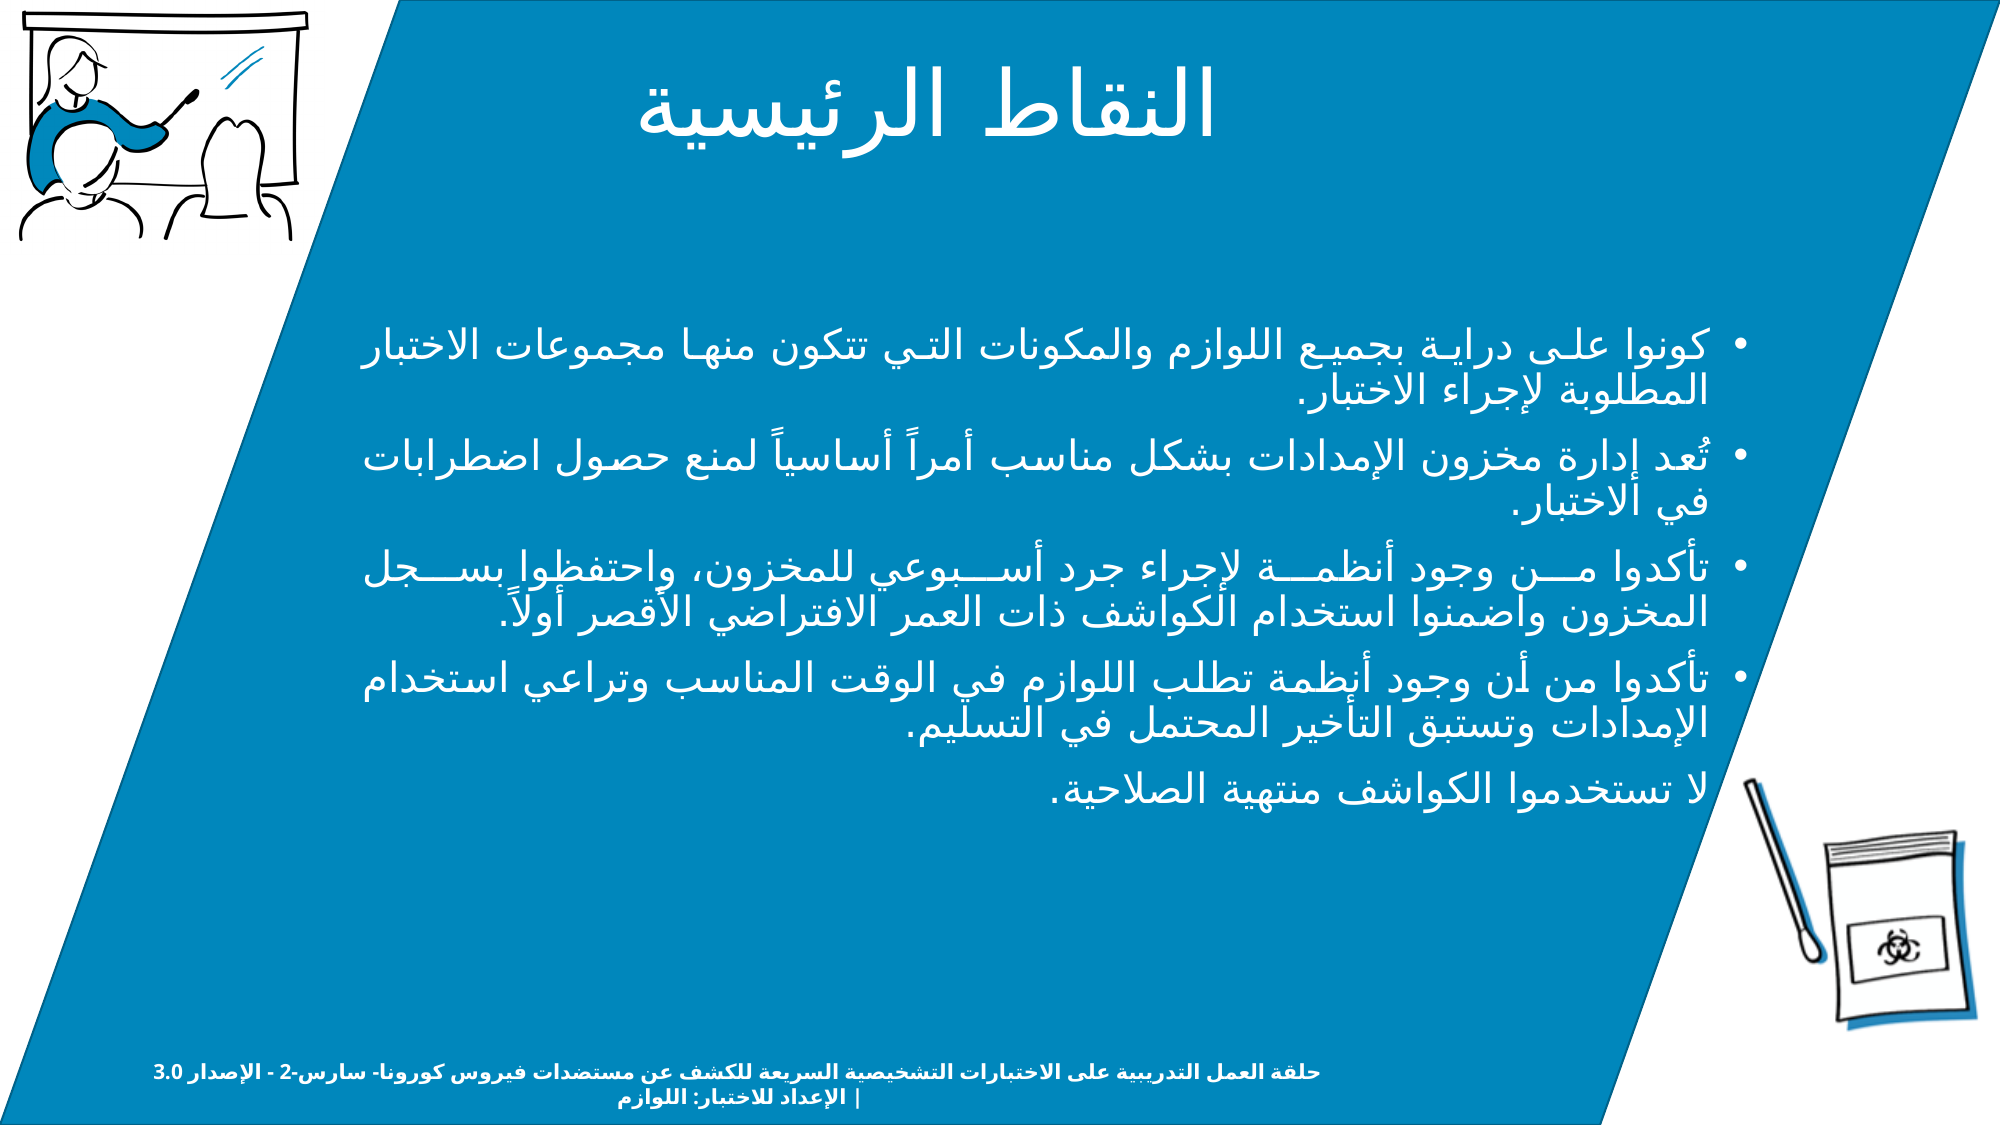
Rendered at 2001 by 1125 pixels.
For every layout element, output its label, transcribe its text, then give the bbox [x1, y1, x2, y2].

footer حلقة العمل التدريبية على الاختبارات التشخيصية السريعة للكشف عن مستضدات فيروس كورونا- سارس-2 - الإصدار 3.0 | الإعداد للاختبار: اللوازم [137, 1042, 1338, 1125]
picture [1733, 772, 2000, 1043]
text_box [0, 0, 2000, 1125]
text_box النقاط الرئيسية [468, 49, 1236, 205]
text_box كونوا على دراية بجميع اللوازم والمكونات التي تتكون منها مجموعات الاختبار المطلوبة لإجراء الاختبار. تُعد إدارة مخزون الإمدادات بشكل مناسب أمراً أساسياً لمنع حصول اضطرابات في الاختبار. تأكدوا من وجود أنظمة لإجراء جرد أسبوعي للمخزون، واحتفظوا بسجل المخزون واضمنوا استخدام الكواشف ذات العمر الافتراضي الأقصر أولاً. تأكدوا من أن وجود أنظمة تطلب اللوازم في الوقت المناسب وتراعي استخدام الإمدادات وتستبق التأخير المحتمل في التسليم. لا تستخدموا الكواشف منتهية الصلاحية. [347, 316, 1763, 1045]
slide_number 20 [1609, 1043, 1863, 1103]
picture [0, 0, 325, 255]
